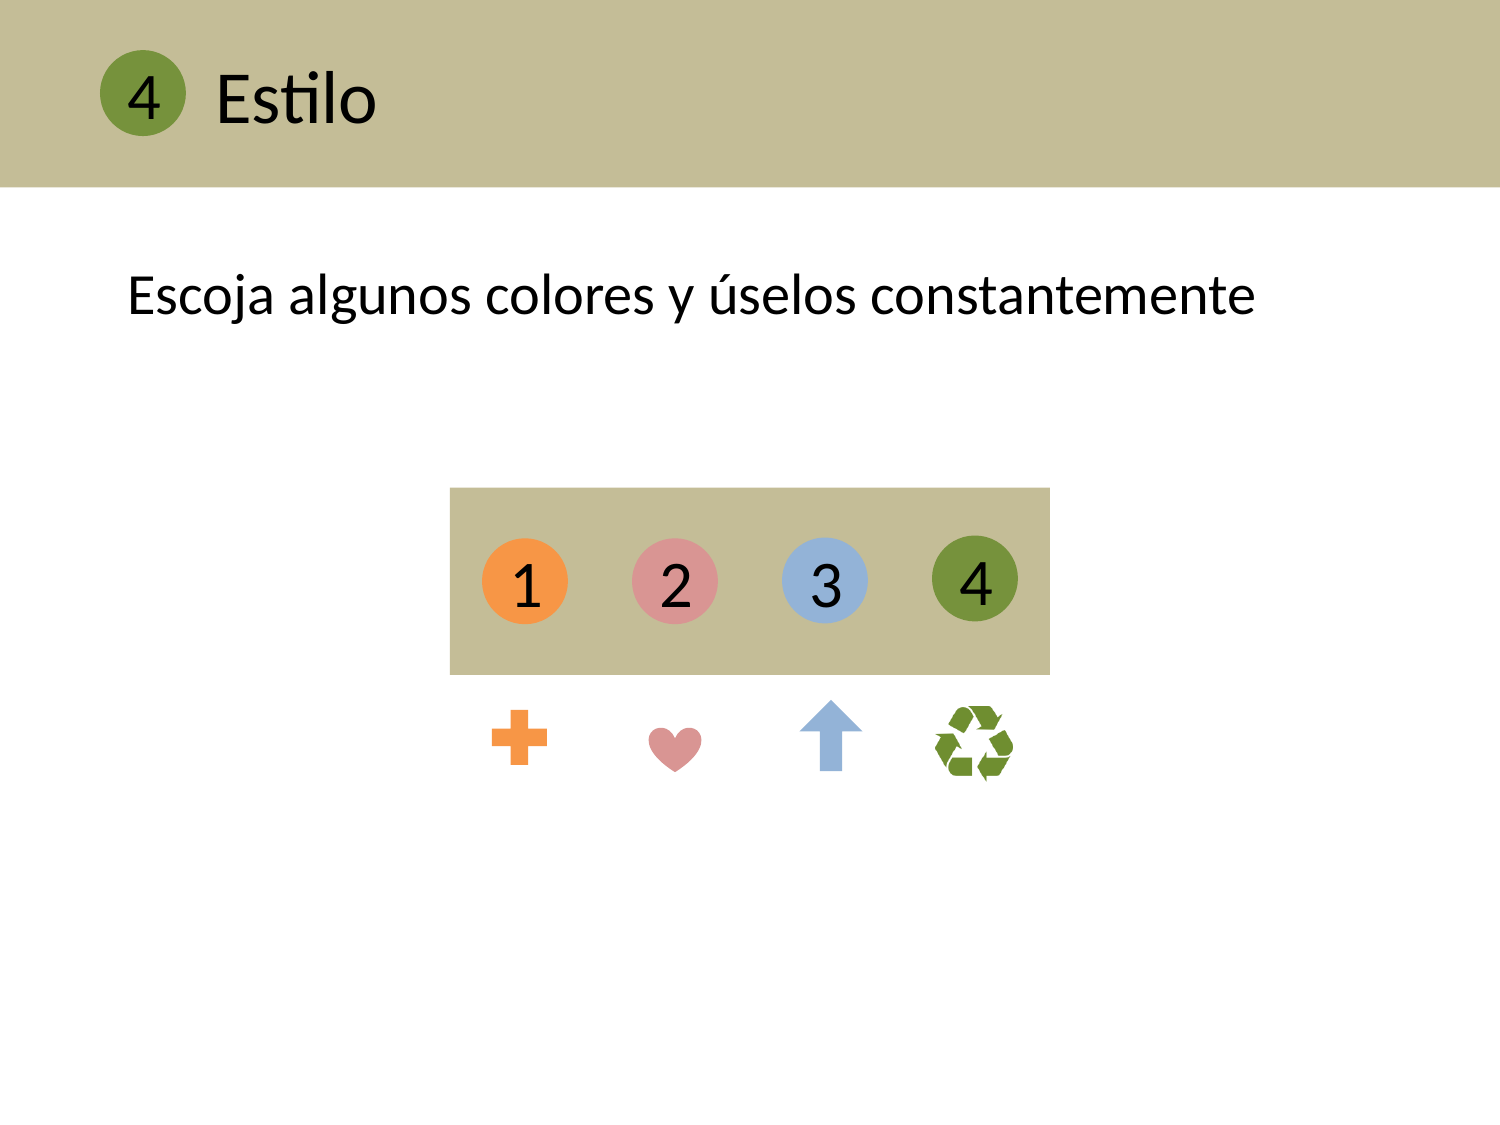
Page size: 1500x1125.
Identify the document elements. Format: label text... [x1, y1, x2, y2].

text_box [449, 487, 1050, 675]
text_box [0, 0, 1500, 188]
text_box [799, 699, 863, 772]
text_box [648, 727, 702, 773]
text_box 4 [99, 50, 186, 137]
text_box 3 [782, 537, 868, 624]
text_box 4 [932, 535, 1018, 622]
text_box 2 [632, 538, 718, 625]
text_box Escoja algunos colores y úselos constantemente [112, 248, 1438, 335]
text_box Estilo [200, 40, 1150, 147]
picture [935, 706, 1013, 782]
text_box 1 [482, 538, 568, 625]
text_box [491, 709, 547, 765]
